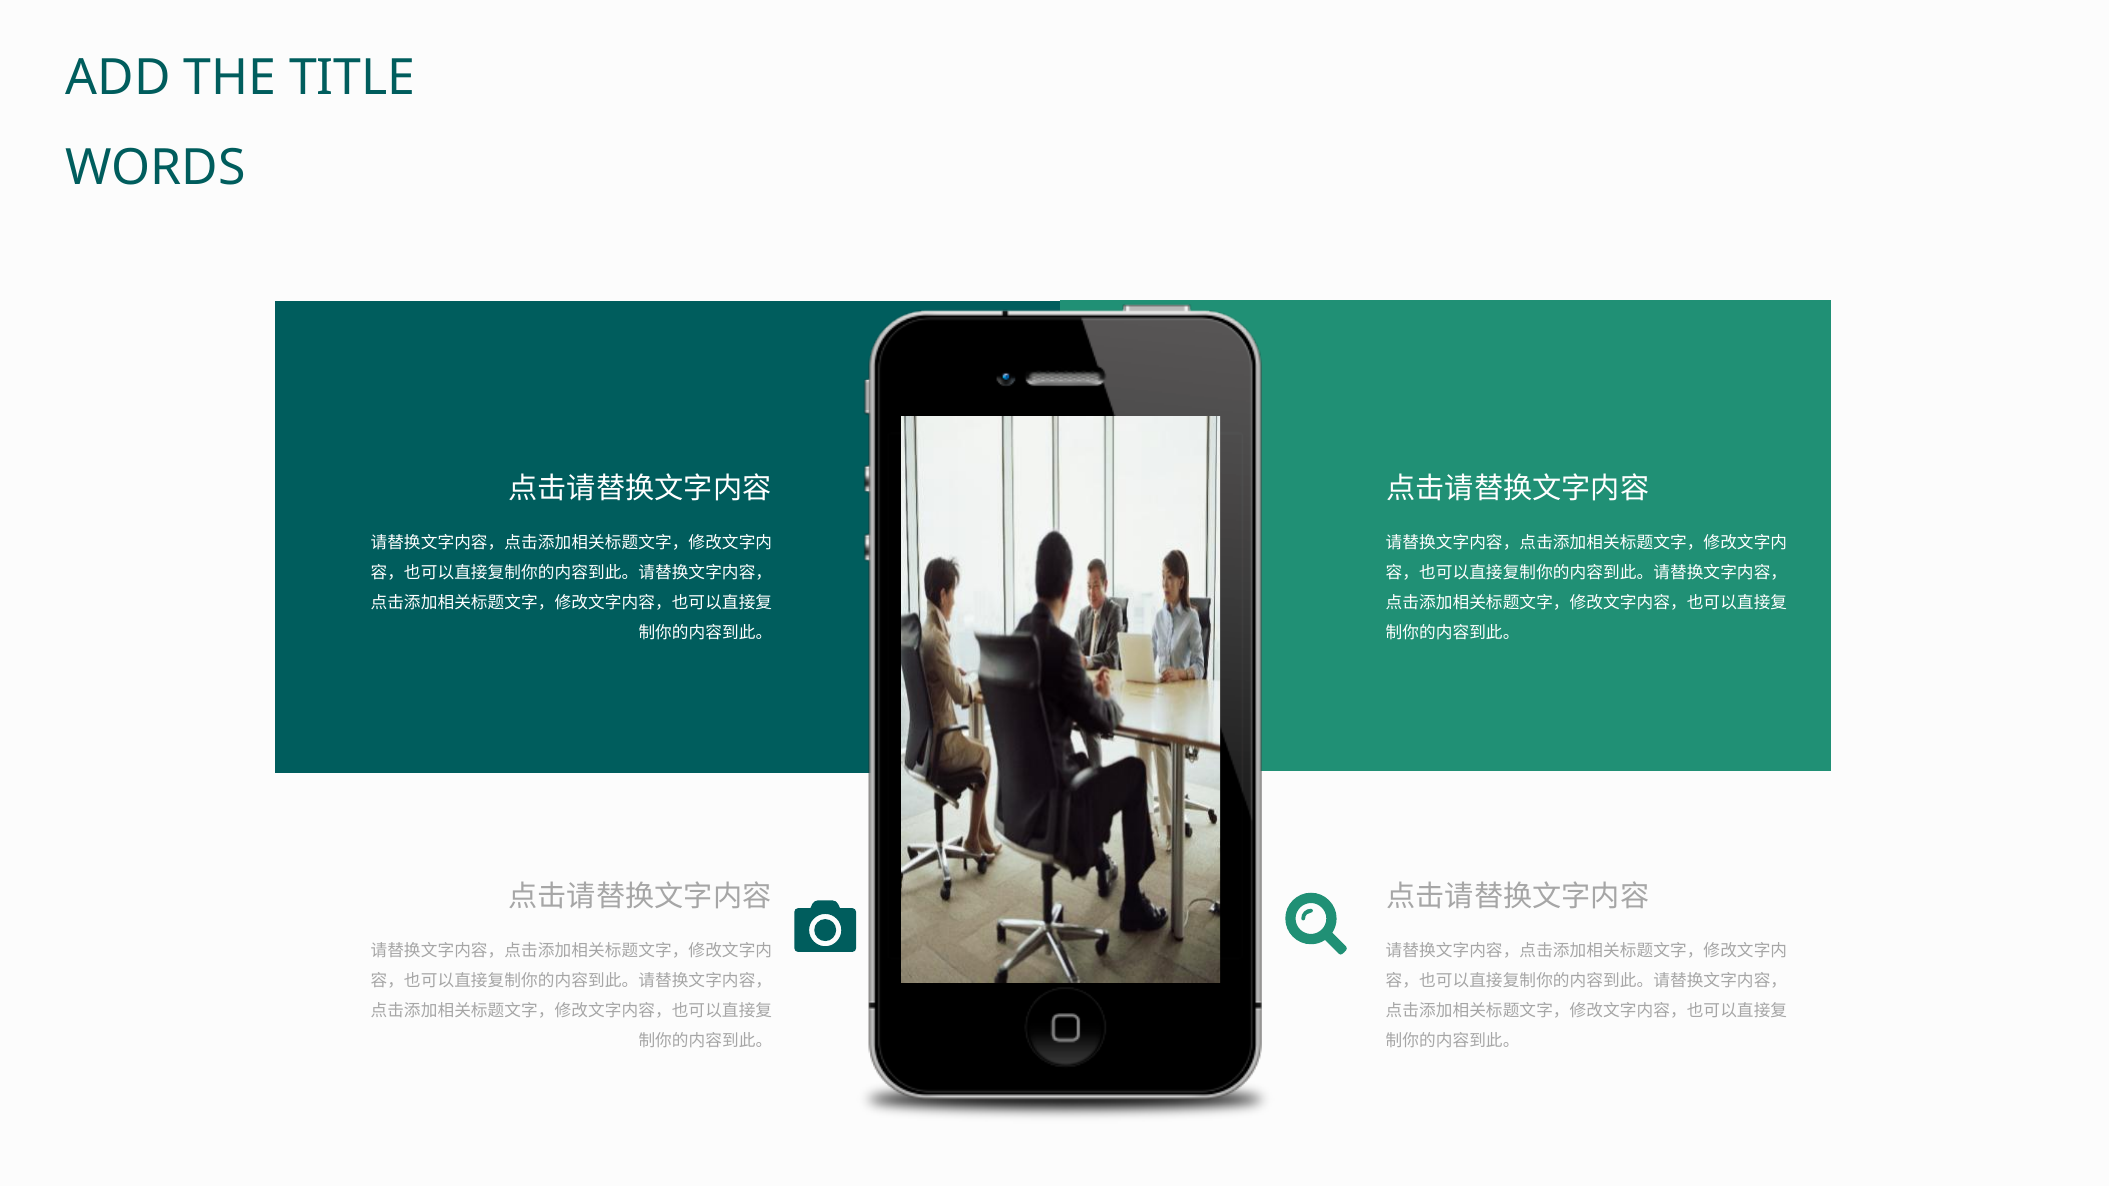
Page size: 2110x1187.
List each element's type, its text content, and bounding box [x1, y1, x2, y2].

text_box 点击请替换文字内容 [491, 869, 788, 921]
text_box 请替换文字内容，点击添加相关标题文字，修改文字内容，也可以直接复制你的内容到此。请替换文字内容，点击添加相关标题文字，修改文字内容，也可以直接复制你的内容到此。 [1369, 921, 1814, 1058]
text_box 点击请替换文字内容 [1370, 869, 1667, 921]
text_box 请替换文字内容，点击添加相关标题文字，修改文字内容，也可以直接复制你的内容到此。请替换文字内容，点击添加相关标题文字，修改文字内容，也可以直接复制你的内容到此。 [344, 921, 789, 1058]
text_box 点击请替换文字内容 [491, 461, 788, 513]
text_box [274, 300, 849, 773]
text_box ADD THE TITLE WORDS [50, 7, 583, 202]
text_box [1285, 892, 1347, 955]
text_box [794, 900, 857, 952]
text_box [1282, 300, 1832, 772]
text_box 点击请替换文字内容 [1370, 461, 1667, 513]
text_box [900, 415, 1221, 984]
text_box 请替换文字内容，点击添加相关标题文字，修改文字内容，也可以直接复制你的内容到此。请替换文字内容，点击添加相关标题文字，修改文字内容，也可以直接复制你的内容到此。 [344, 514, 789, 651]
text_box 请替换文字内容，点击添加相关标题文字，修改文字内容，也可以直接复制你的内容到此。请替换文字内容，点击添加相关标题文字，修改文字内容，也可以直接复制你的内容到此。 [1369, 514, 1814, 651]
text_box [849, 238, 1282, 1154]
